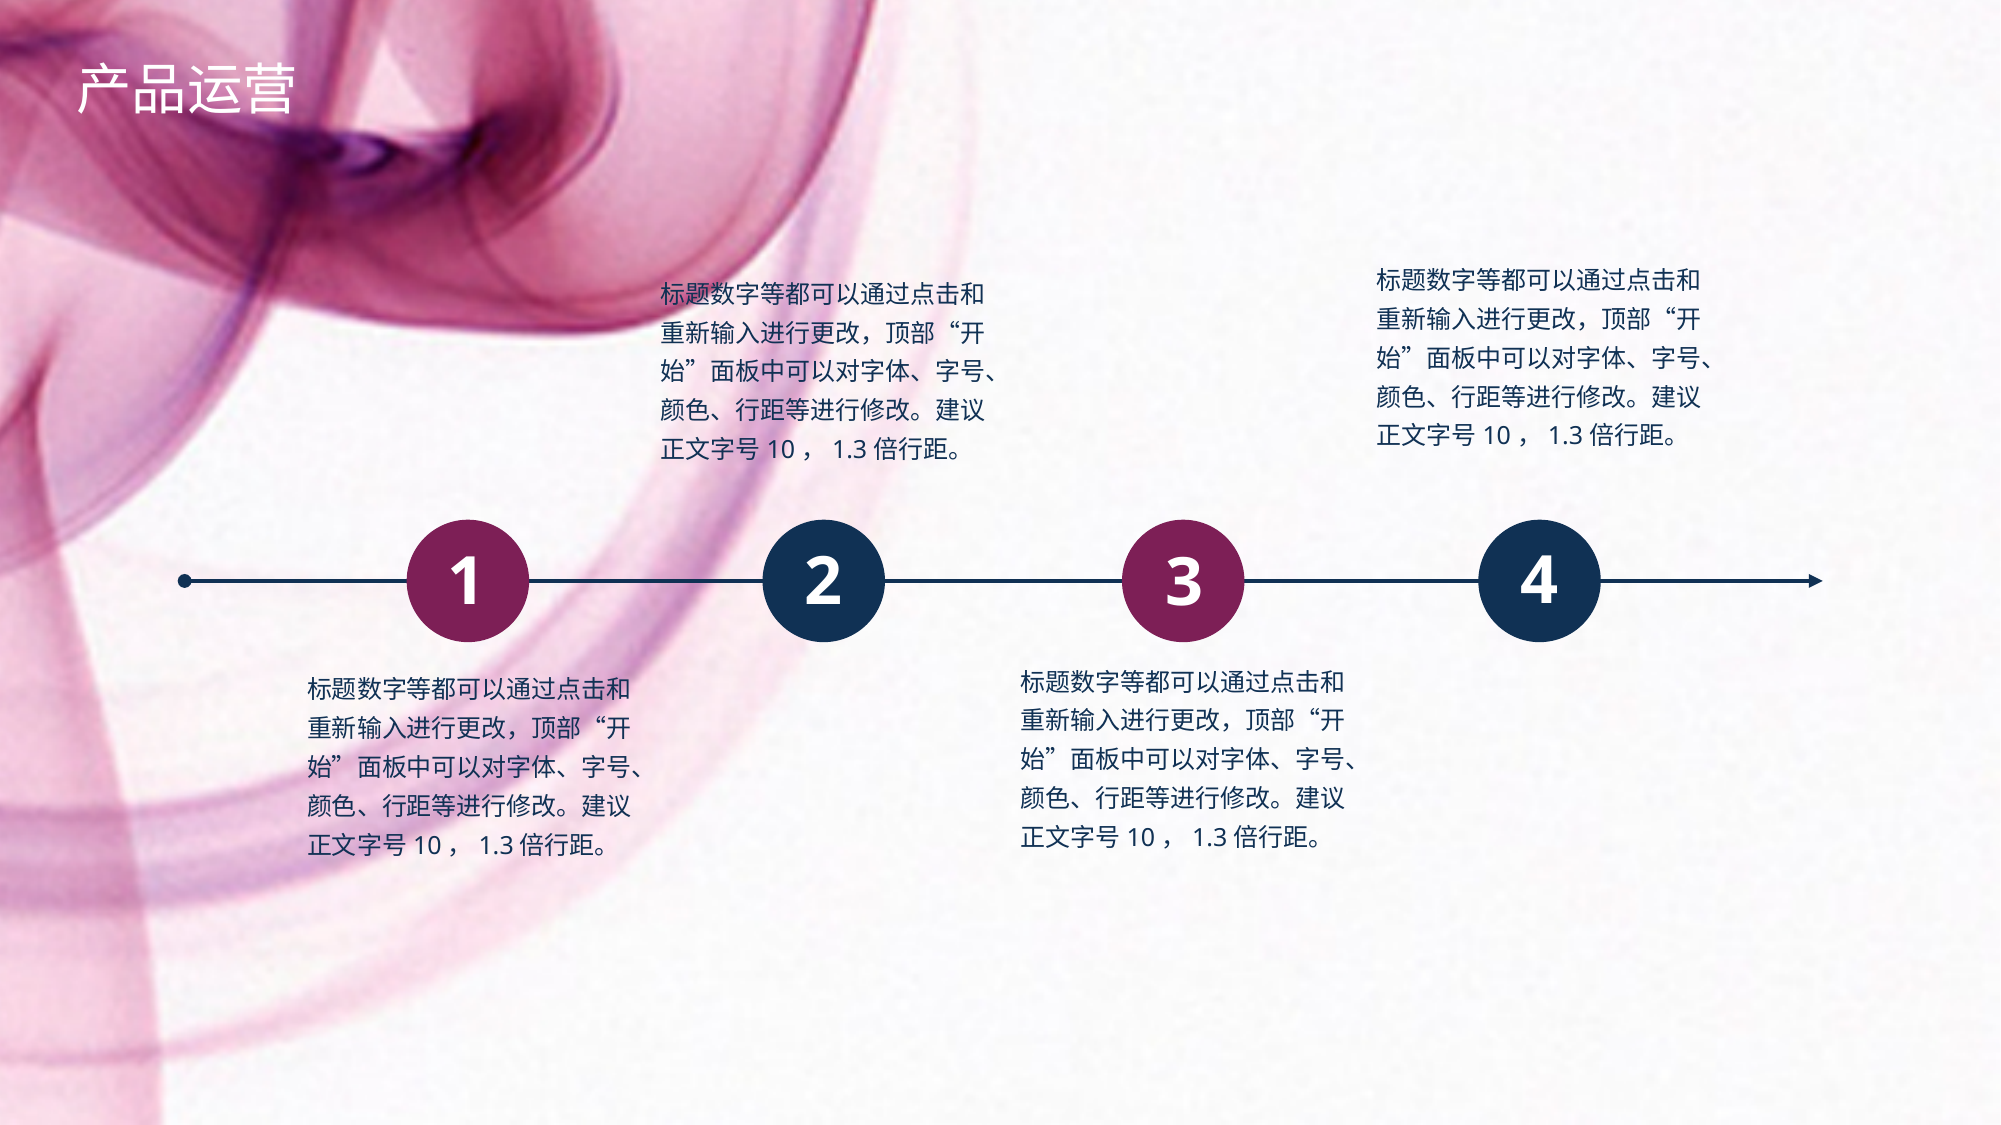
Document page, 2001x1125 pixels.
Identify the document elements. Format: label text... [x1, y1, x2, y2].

text_box 标题数字等都可以通过点击和重新输入进行更改，顶部“开始”面板中可以对字体、字号、颜色、行距等进行修改。建议正文字号10，1.3倍行距。 [646, 261, 1002, 472]
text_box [762, 519, 886, 643]
text_box 标题数字等都可以通过点击和重新输入进行更改，顶部“开始”面板中可以对字体、字号、颜色、行距等进行修改。建议正文字号10，1.3倍行距。 [292, 657, 648, 867]
picture [0, 0, 2001, 1125]
text_box 产品运营 [61, 46, 314, 129]
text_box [1121, 519, 1245, 643]
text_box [406, 519, 530, 643]
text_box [1478, 519, 1602, 643]
text_box 标题数字等都可以通过点击和重新输入进行更改，顶部“开始”面板中可以对字体、字号、颜色、行距等进行修改。建议正文字号10，1.3倍行距。 [1361, 247, 1718, 458]
text_box 标题数字等都可以通过点击和重新输入进行更改，顶部“开始”面板中可以对字体、字号、颜色、行距等进行修改。建议正文字号10，1.3倍行距。 [1005, 649, 1362, 860]
